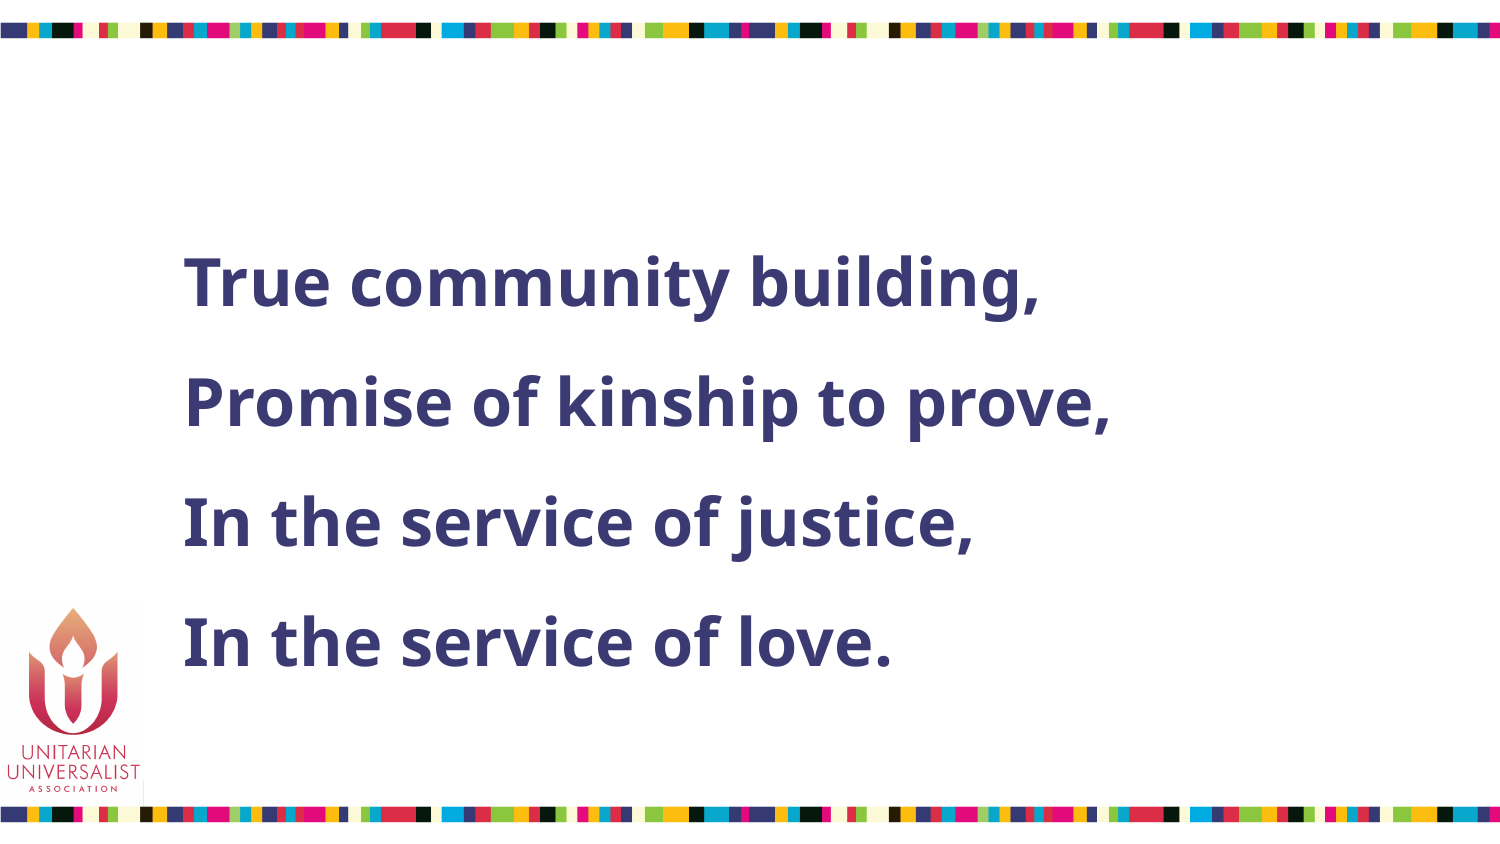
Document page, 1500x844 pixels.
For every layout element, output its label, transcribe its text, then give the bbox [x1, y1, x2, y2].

picture [0, 22, 1500, 40]
picture [0, 600, 1500, 824]
text_box True community building, Promise of kinship to prove, In the service of justice, In the service of love. [168, 184, 1421, 695]
